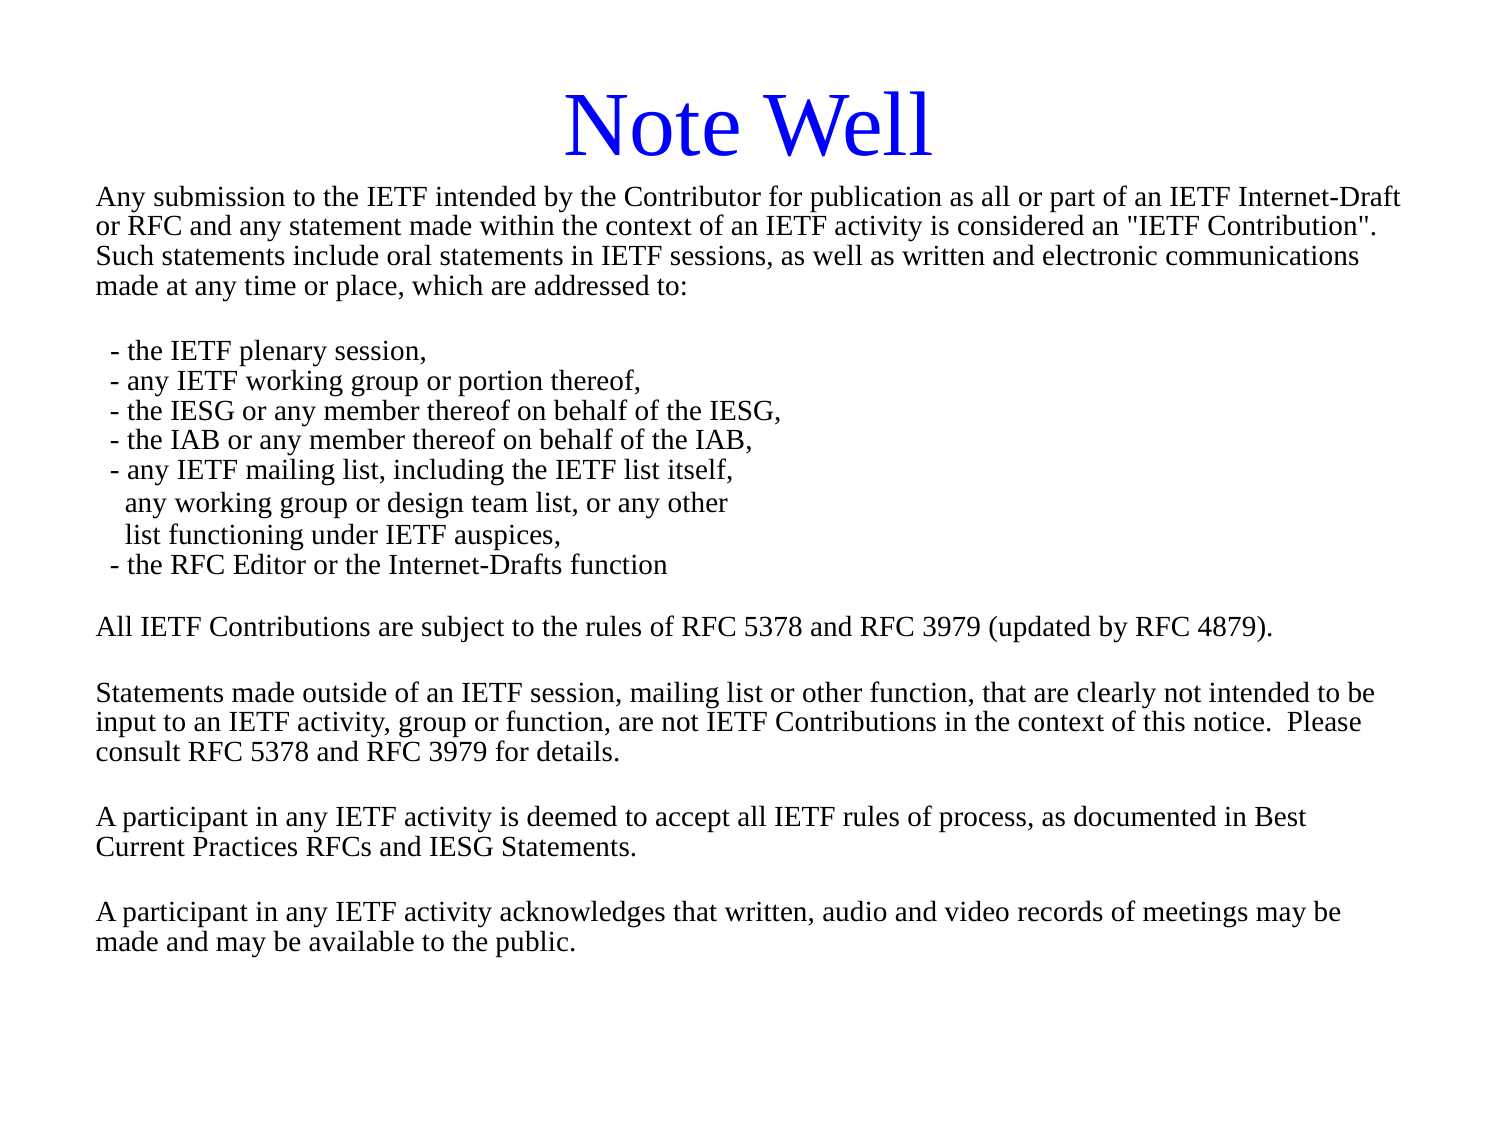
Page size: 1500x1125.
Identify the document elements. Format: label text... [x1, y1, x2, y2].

title Note Well [161, 74, 1337, 163]
list Any submission to the IETF intended by the Contributor for publication as all or part of an IETF Internet-Draft or RFC and any statement made within the context of an IETF activity is considered an "IETF Contribution". Such statements include oral statements in IETF sessions, as well as written and electronic communications made at any time or place, which are addressed to: - the IETF plenary session, - any IETF working group or portion thereof, - the IESG or any member thereof on behalf of the IESG, - the IAB or any member thereof on behalf of the IAB, - any IETF mailing list, including the IETF list itself, any working group or design team list, or any other list functioning under IETF auspices, - the RFC Editor or the Internet-Drafts function All IETF Contributions are subject to the rules of RFC 5378 and RFC 3979 (updated by RFC 4879). Statements made outside of an IETF session, mailing list or other function, that are clearly not intended to be input to an IETF activity, group or function, are not IETF Contributions in the context of this notice. Please consult RFC 5378 and RFC 3979 for details. A participant in any IETF activity is deemed to accept all IETF rules of process, as documented in Best Current Practices RFCs and IESG Statements. A participant in any IETF activity acknowledges that written, audio and video records of meetings may be made and may be available to the public. [80, 174, 1420, 913]
